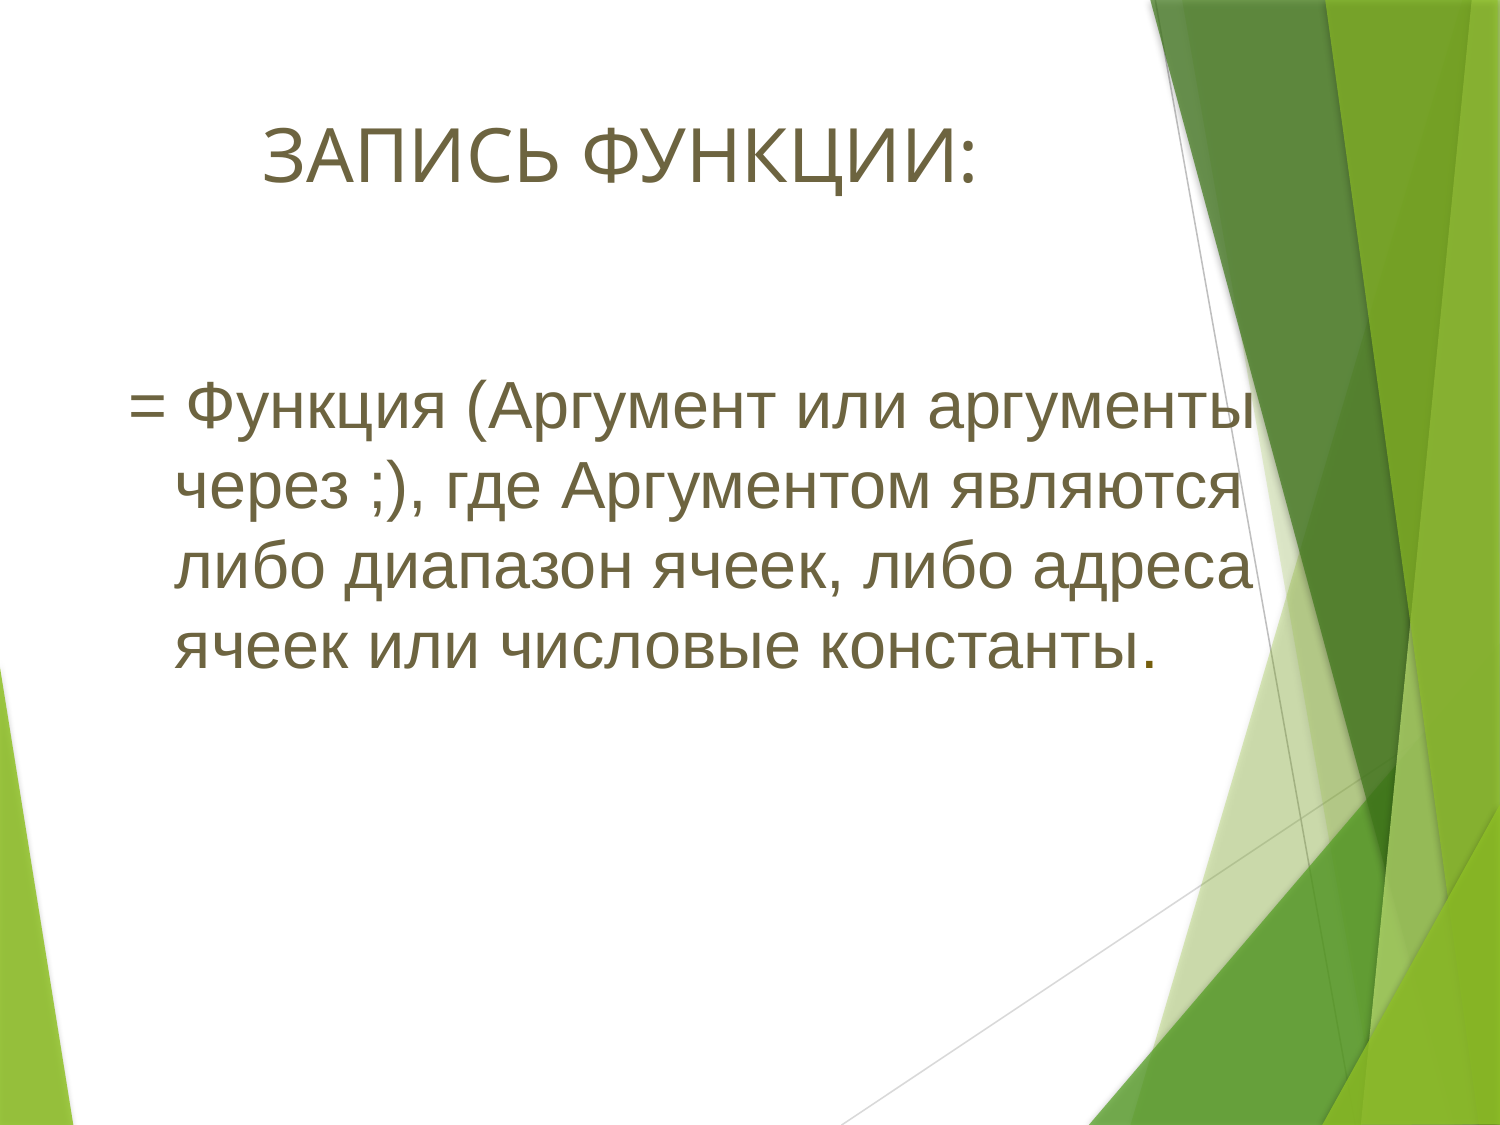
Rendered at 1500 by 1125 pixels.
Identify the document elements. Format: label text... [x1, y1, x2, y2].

list = Функция (Аргумент или аргументы через ;), где Аргументом являются либо диапазон ячеек, либо адреса ячеек или числовые константы. [99, 354, 1365, 992]
title ЗАПИСЬ ФУНКЦИИ: [99, 99, 1142, 317]
